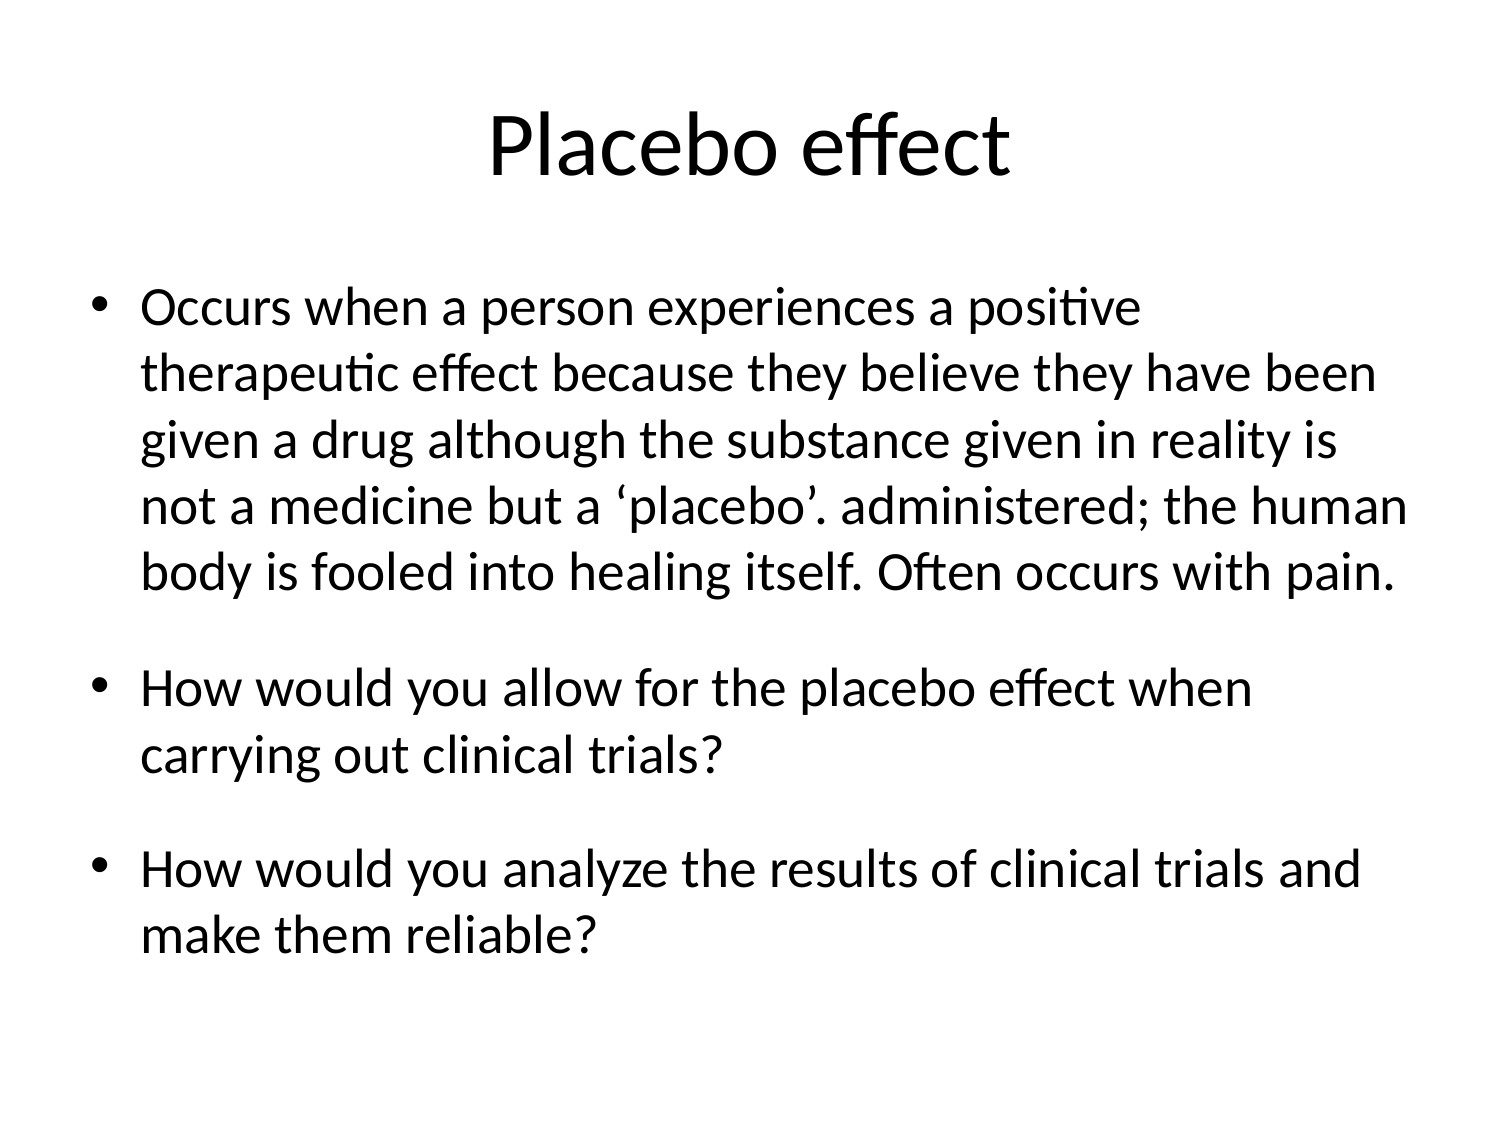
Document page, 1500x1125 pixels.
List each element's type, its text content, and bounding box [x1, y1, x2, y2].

list Occurs when a person experiences a positive therapeutic effect because they believe they have been given a drug although the substance given in reality is not a medicine but a ‘placebo’. administered; the human body is fooled into healing itself. Often occurs with pain. How would you allow for the placebo effect when carrying out clinical trials? How would you analyze the results of clinical trials and make them reliable? [75, 262, 1425, 1005]
title Placebo effect [75, 45, 1425, 233]
